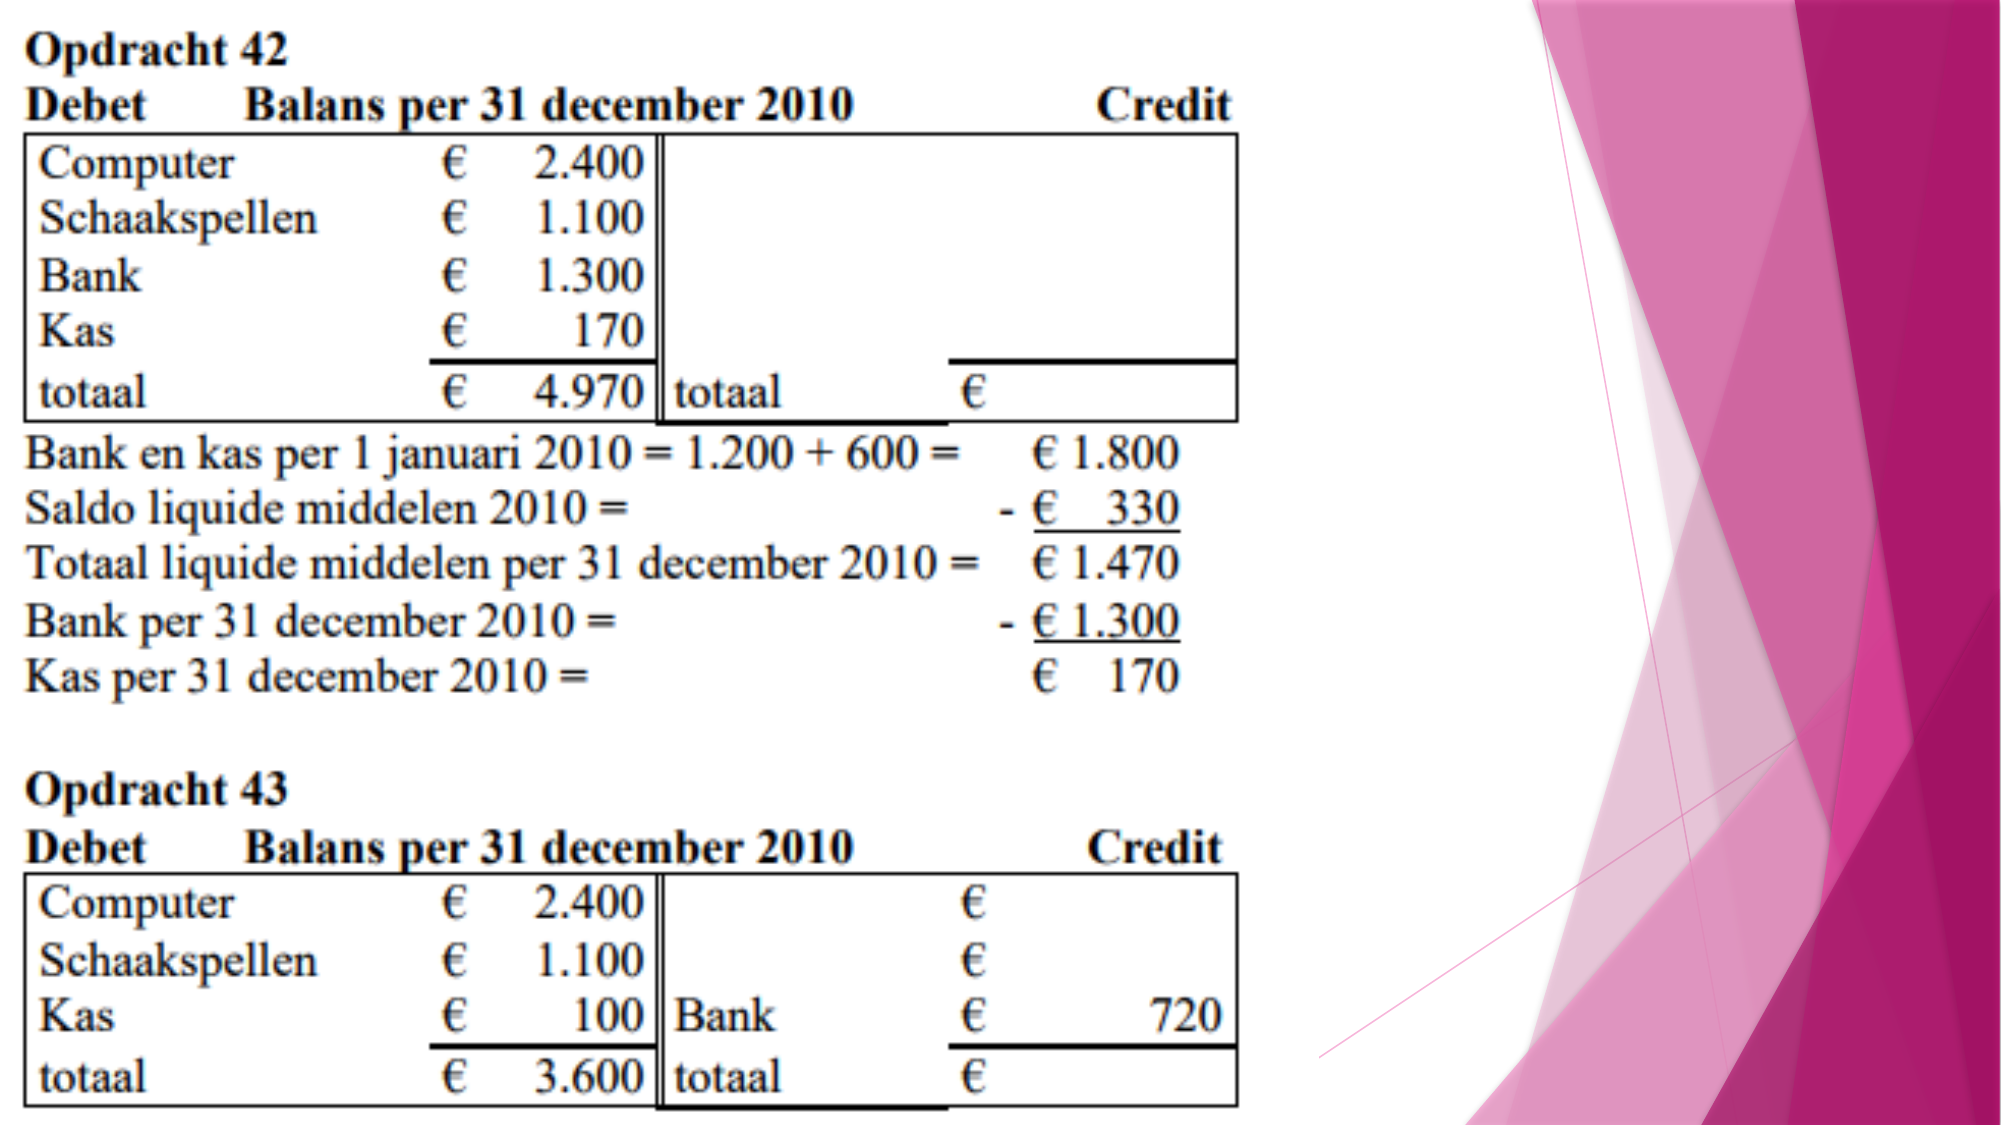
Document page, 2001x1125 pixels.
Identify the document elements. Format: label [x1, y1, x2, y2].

picture [0, 0, 1320, 1125]
